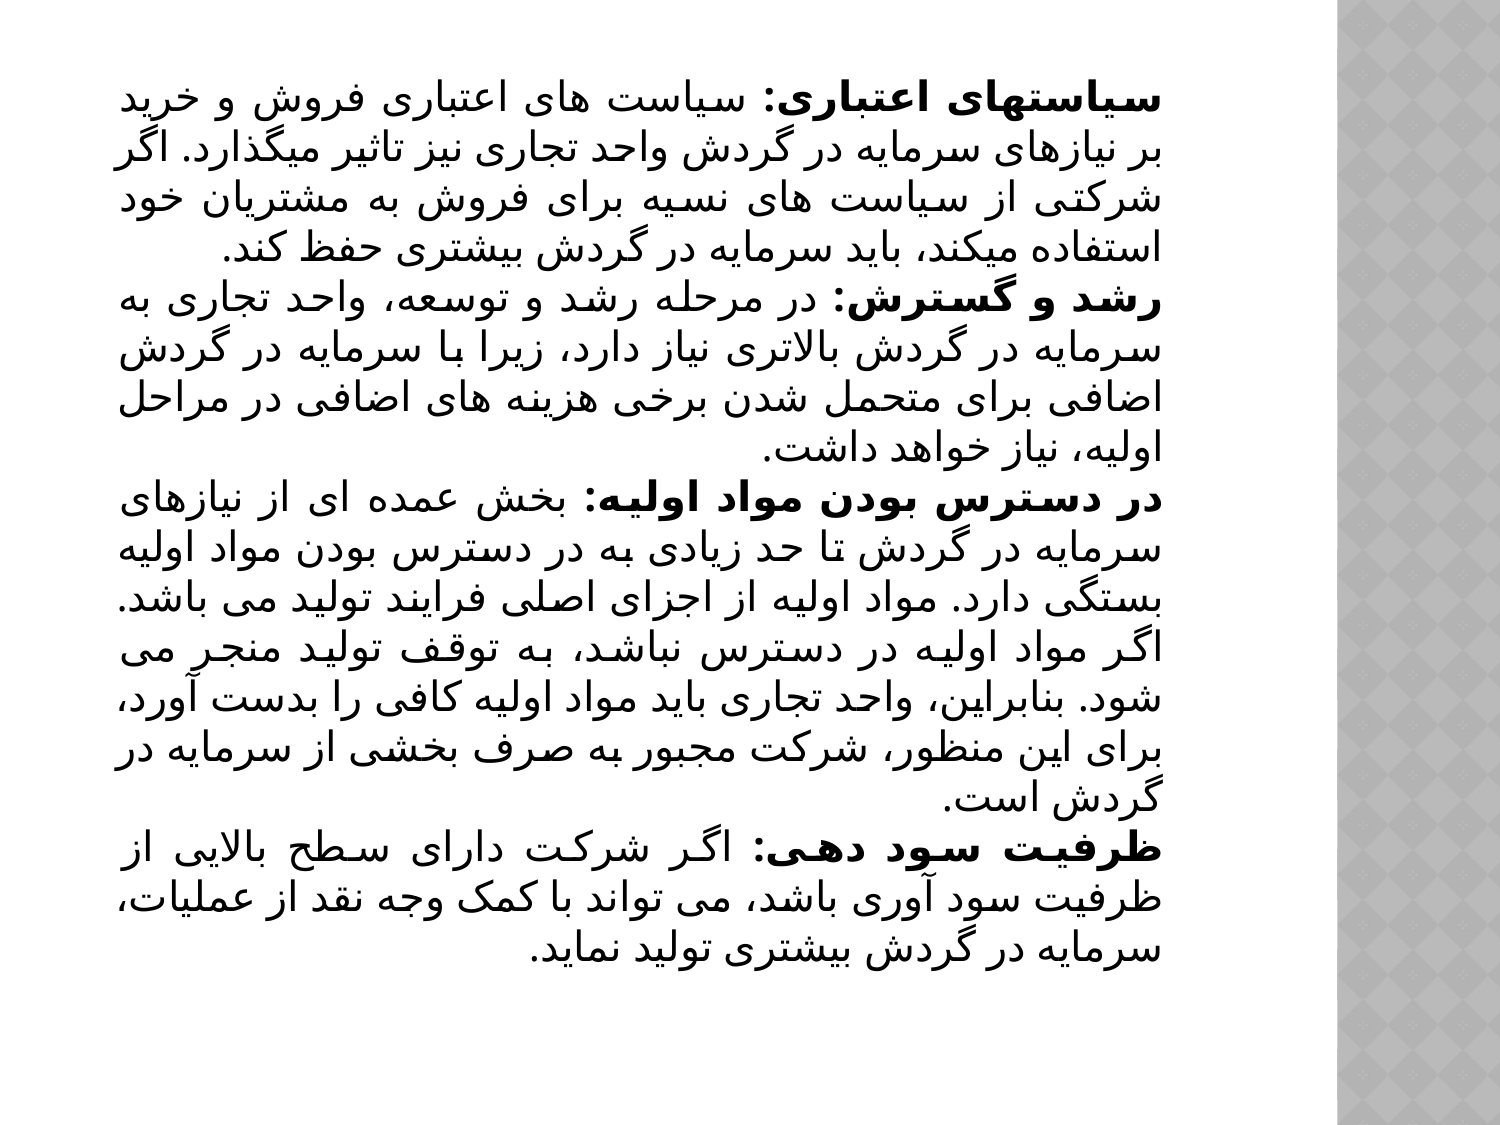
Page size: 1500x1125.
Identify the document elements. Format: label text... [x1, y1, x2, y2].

text_box سیاست‎های اعتباری: سیاست های اعتباری فروش و خرید بر نیازهای سرمایه در گردش واحد تجاری نیز تاثیر می‏گذارد. اگر شرکتی از سیاست های نسیه برای فروش به مشتریان خود استفاده می­کند، باید سرمایه در گردش بیشتری حفظ کند. رشد و گسترش: در مرحله رشد و توسعه، واحد تجاری به سرمایه در گردش بالاتری نیاز دارد، زیرا با سرمایه در گردش اضافی برای متحمل شدن برخی هزینه های اضافی در مراحل اولیه، نیاز خواهد داشت. در دسترس بودن مواد اولیه: بخش عمده ای از نیازهای سرمایه در گردش تا حد زیادی به در دسترس بودن مواد اولیه بستگی دارد. مواد اولیه از اجزای اصلی فرایند تولید می باشد. اگر مواد اولیه در دسترس نباشد، به توقف تولید منجر می شود. بنابراین، واحد تجاری باید مواد اولیه کافی را بدست آورد، برای این منظور، شرکت مجبور به صرف بخشی از سرمایه در گردش است. ظرفیت سود دهی: اگر شرکت دارای سطح بالایی از ظرفیت سود آوری باشد، می تواند با کمک وجه نقد از عملیات، سرمایه در گردش بیشتری تولید نماید. [99, 62, 1179, 978]
